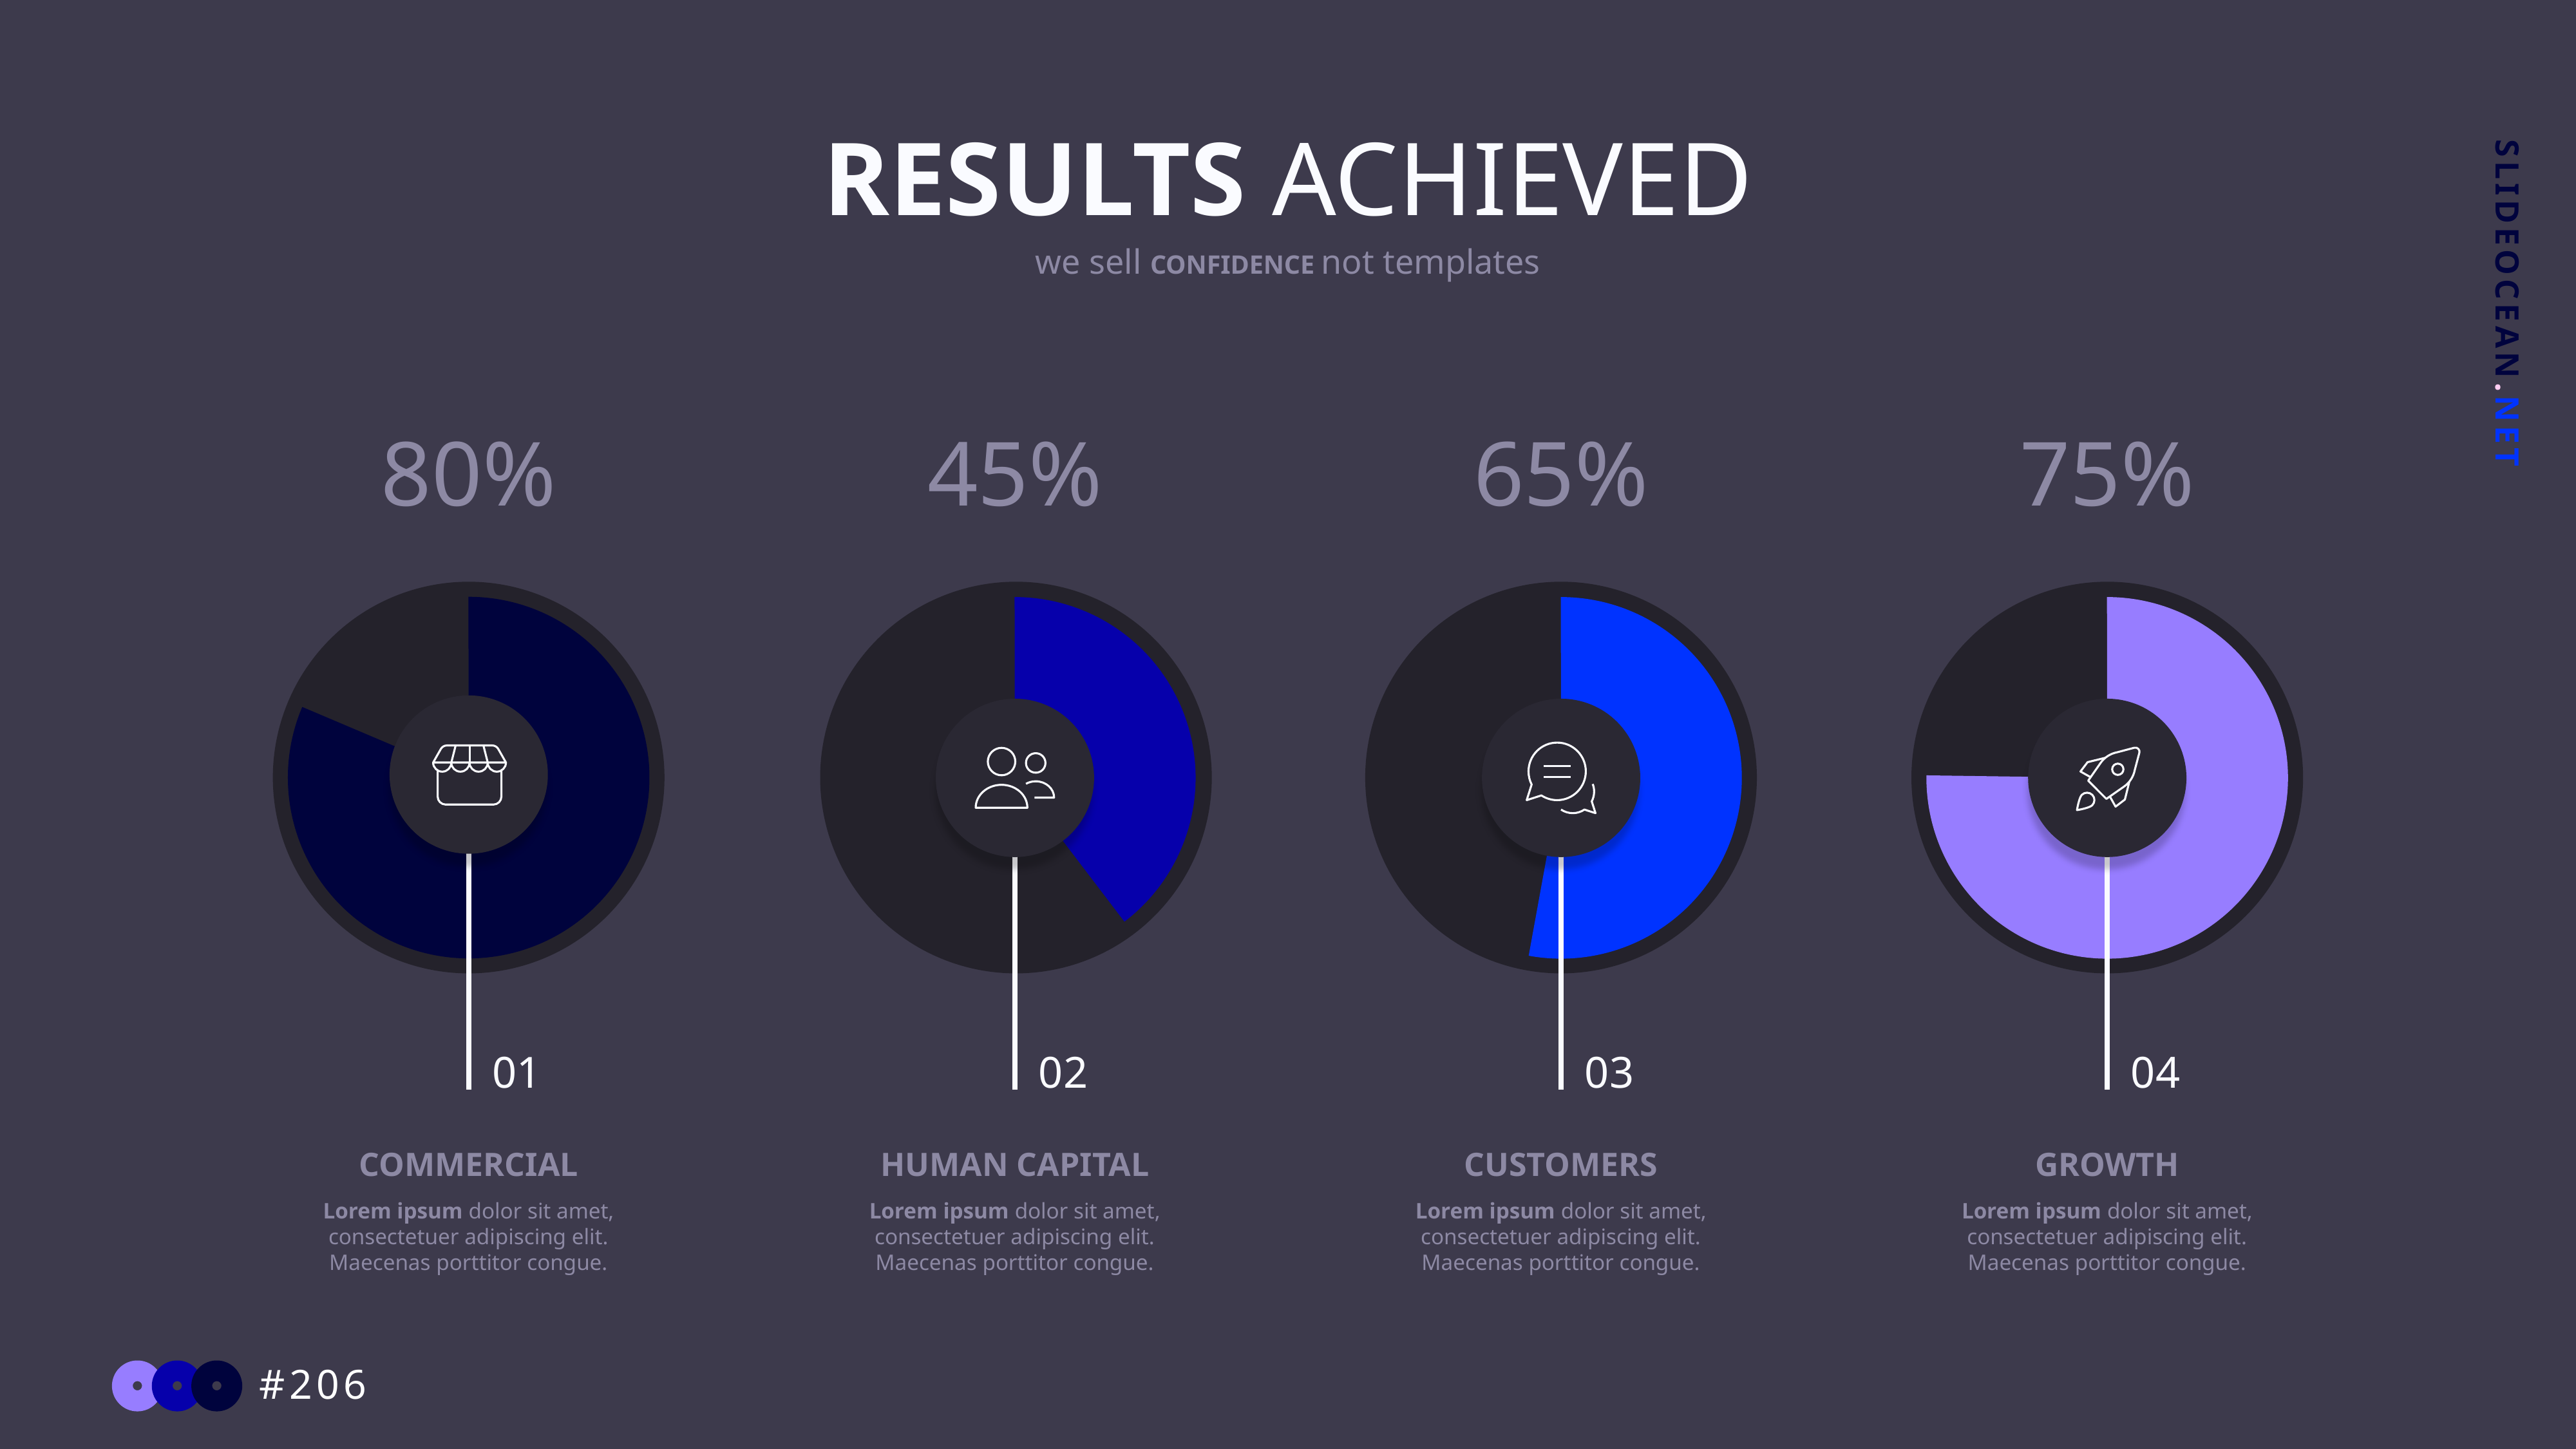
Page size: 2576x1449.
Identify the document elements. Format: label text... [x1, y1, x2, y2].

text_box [1365, 581, 1757, 974]
text_box we sell CONFIDENCE not templates [1026, 241, 1550, 285]
text_box 80% [316, 412, 621, 529]
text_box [819, 581, 1213, 974]
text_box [299, 1139, 638, 1281]
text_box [1938, 1139, 2277, 1281]
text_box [1391, 1139, 1730, 1281]
text_box 02 [1028, 1040, 1129, 1101]
text_box 04 [2121, 1040, 2221, 1101]
text_box RESULTS ACHIEVED [813, 110, 1763, 241]
text_box 45% [862, 412, 1168, 529]
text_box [389, 695, 549, 1090]
text_box 03 [1575, 1040, 1675, 1101]
text_box 75% [1955, 412, 2260, 529]
text_box #206 [259, 1359, 402, 1408]
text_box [2027, 698, 2187, 1090]
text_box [935, 698, 1095, 1090]
text_box 01 [482, 1040, 582, 1101]
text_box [272, 581, 665, 974]
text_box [845, 1139, 1184, 1281]
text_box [1481, 698, 1641, 1090]
text_box 65% [1408, 412, 1714, 529]
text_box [1911, 581, 2304, 974]
